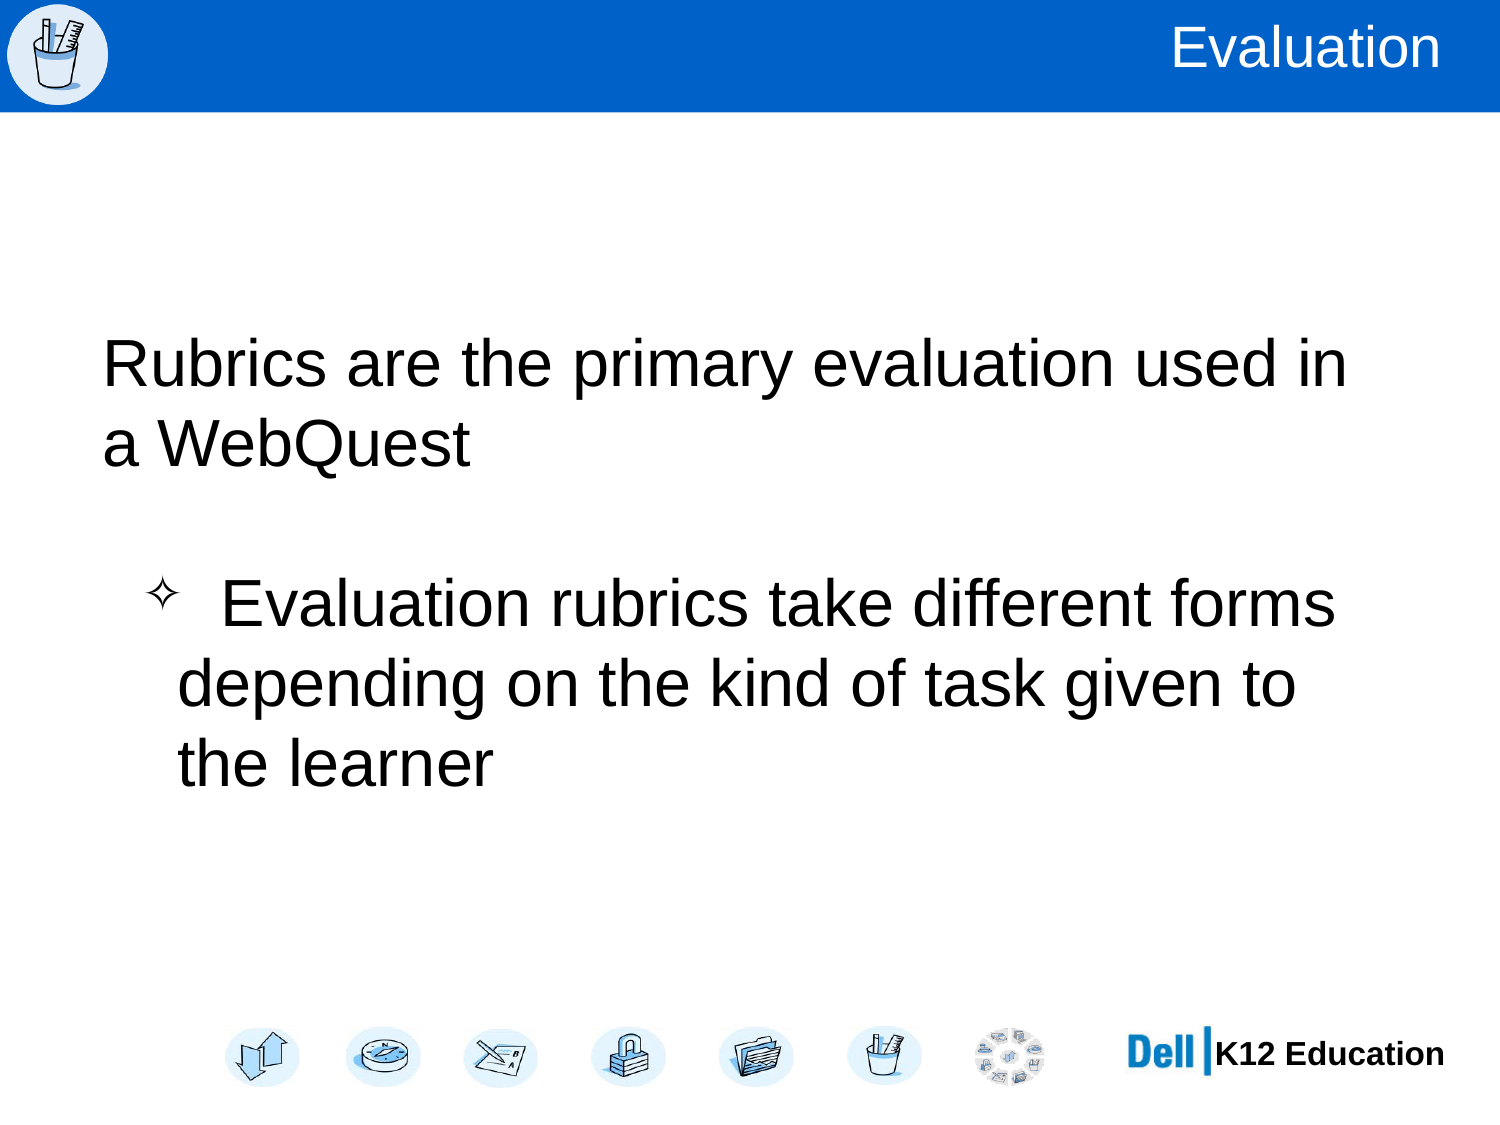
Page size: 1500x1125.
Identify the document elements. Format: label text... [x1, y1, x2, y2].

picture [1125, 1024, 1214, 1079]
picture [7, 4, 108, 105]
picture [847, 1026, 922, 1085]
picture [718, 1027, 794, 1087]
picture [225, 1028, 300, 1087]
picture [463, 1029, 538, 1088]
title Evaluation [112, 0, 1459, 88]
picture [345, 1027, 421, 1087]
text_box Rubrics are the primary evaluation used in a WebQuest Evaluation rubrics take different forms depending on the kind of task given to the learner [87, 312, 1388, 807]
picture [591, 1027, 666, 1087]
picture [975, 1026, 1048, 1087]
